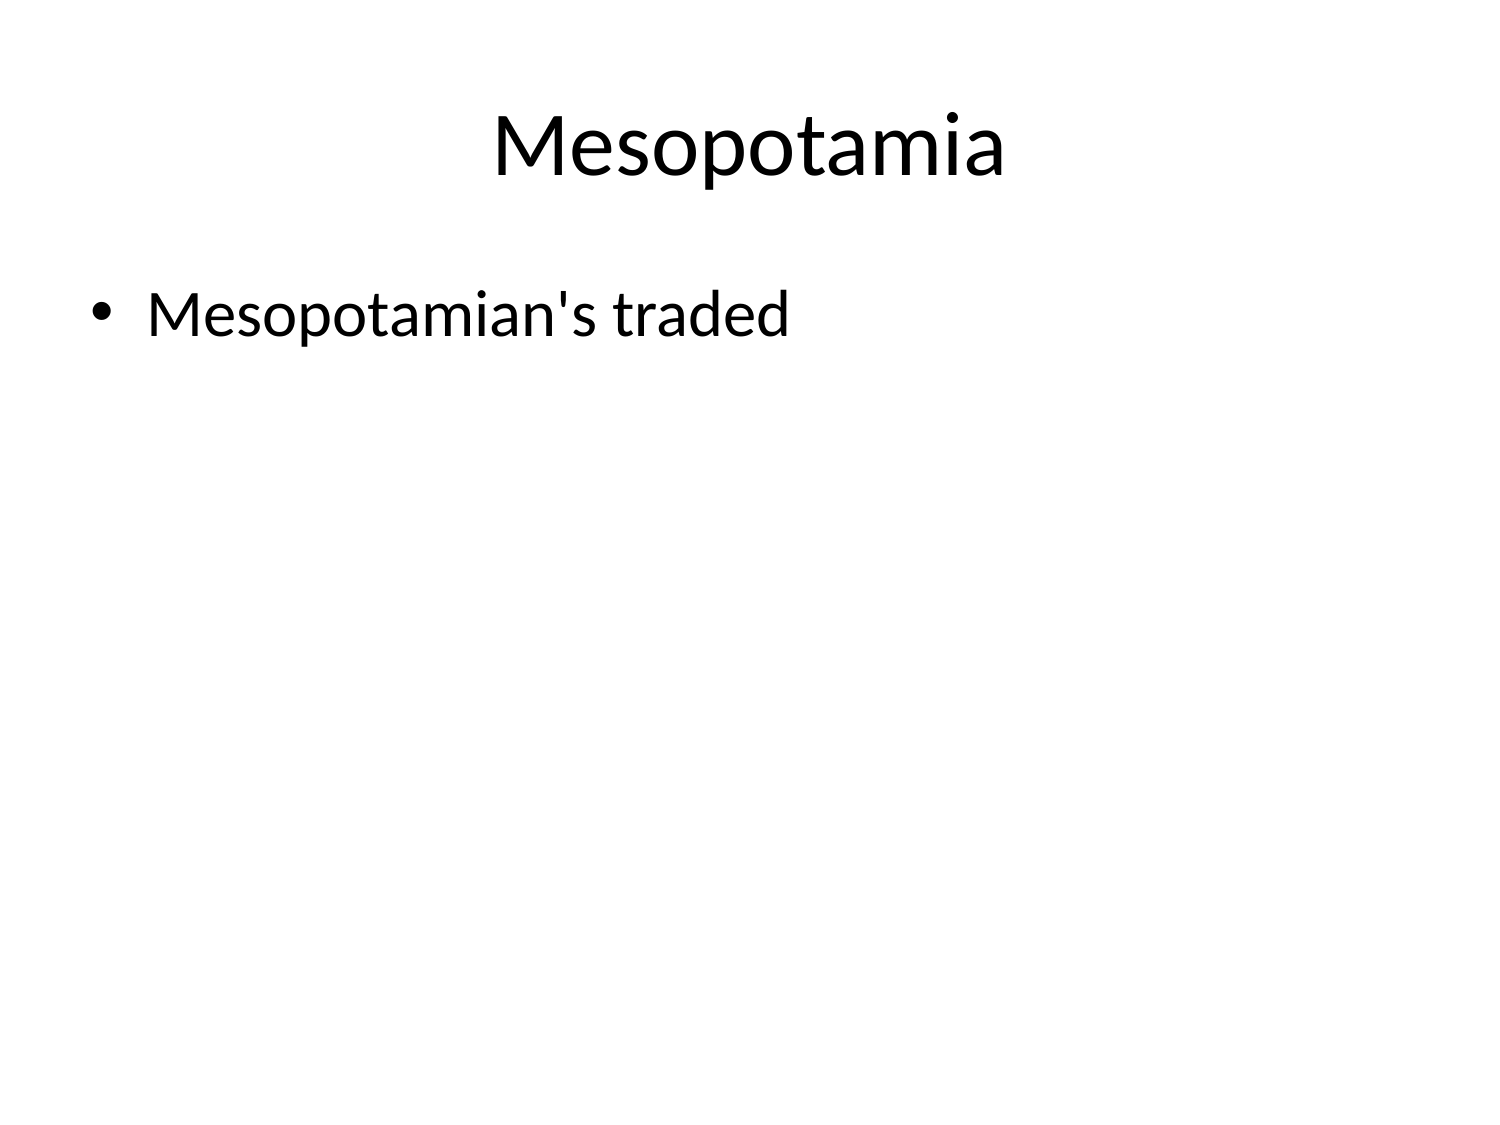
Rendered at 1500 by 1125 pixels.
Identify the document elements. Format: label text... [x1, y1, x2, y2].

title Mesopotamia [75, 45, 1425, 233]
list Mesopotamian's traded [75, 262, 1425, 1005]
